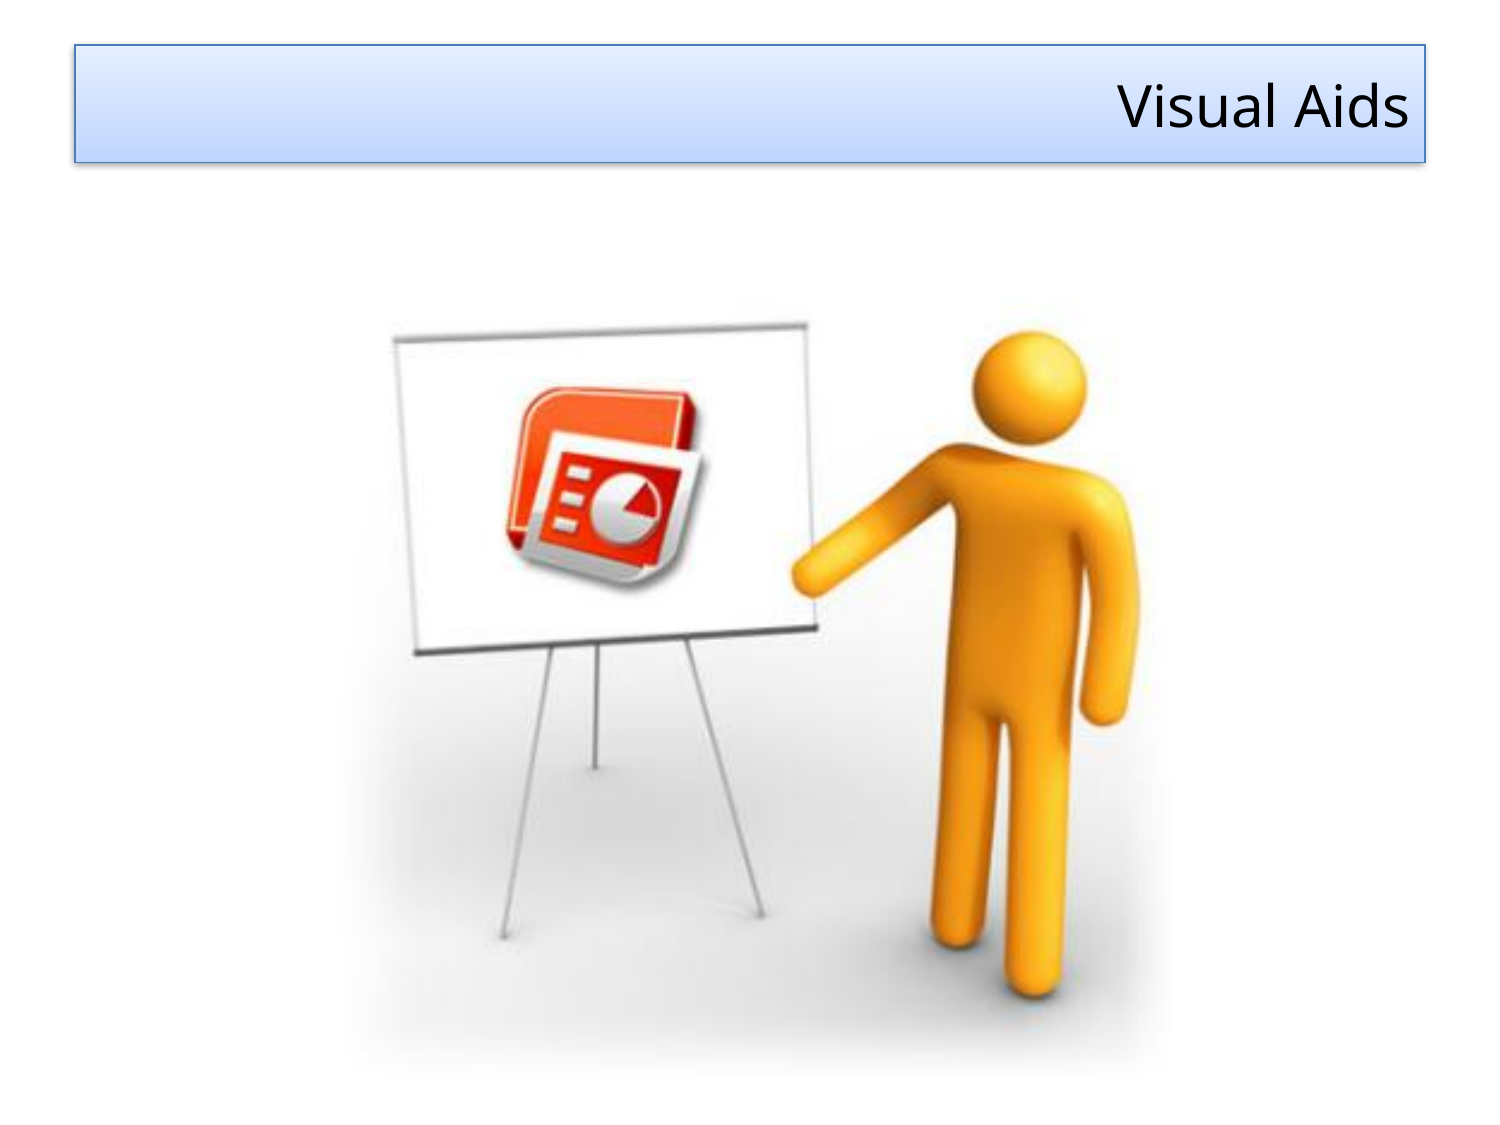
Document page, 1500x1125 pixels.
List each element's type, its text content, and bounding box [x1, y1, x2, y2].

title Visual Aids [74, 44, 1426, 163]
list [312, 224, 1226, 1085]
